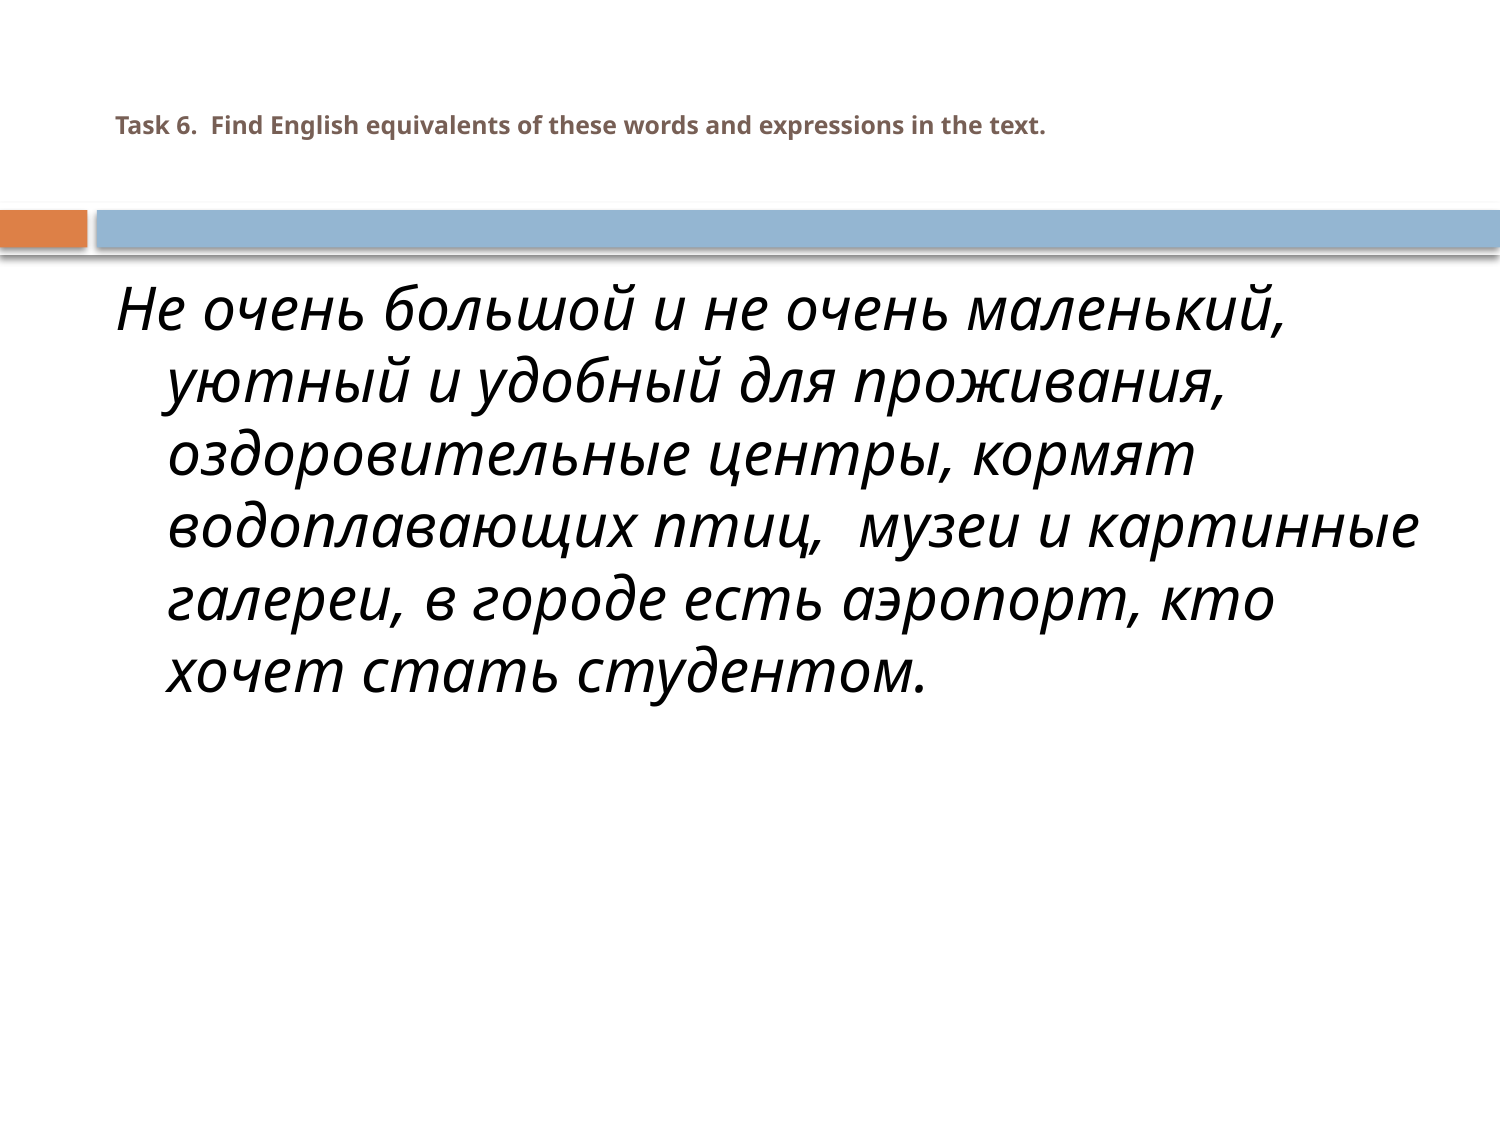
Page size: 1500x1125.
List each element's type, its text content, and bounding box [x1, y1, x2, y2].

list Не очень большой и не очень маленький, уютный и удобный для проживания, оздоровительные центры, кормят водоплавающих птиц, музеи и картинные галереи, в городе есть аэропорт, кто хочет стать студентом. [100, 262, 1438, 1000]
title Task 6. Find English equivalents of these words and expressions in the text. [100, 37, 1438, 200]
